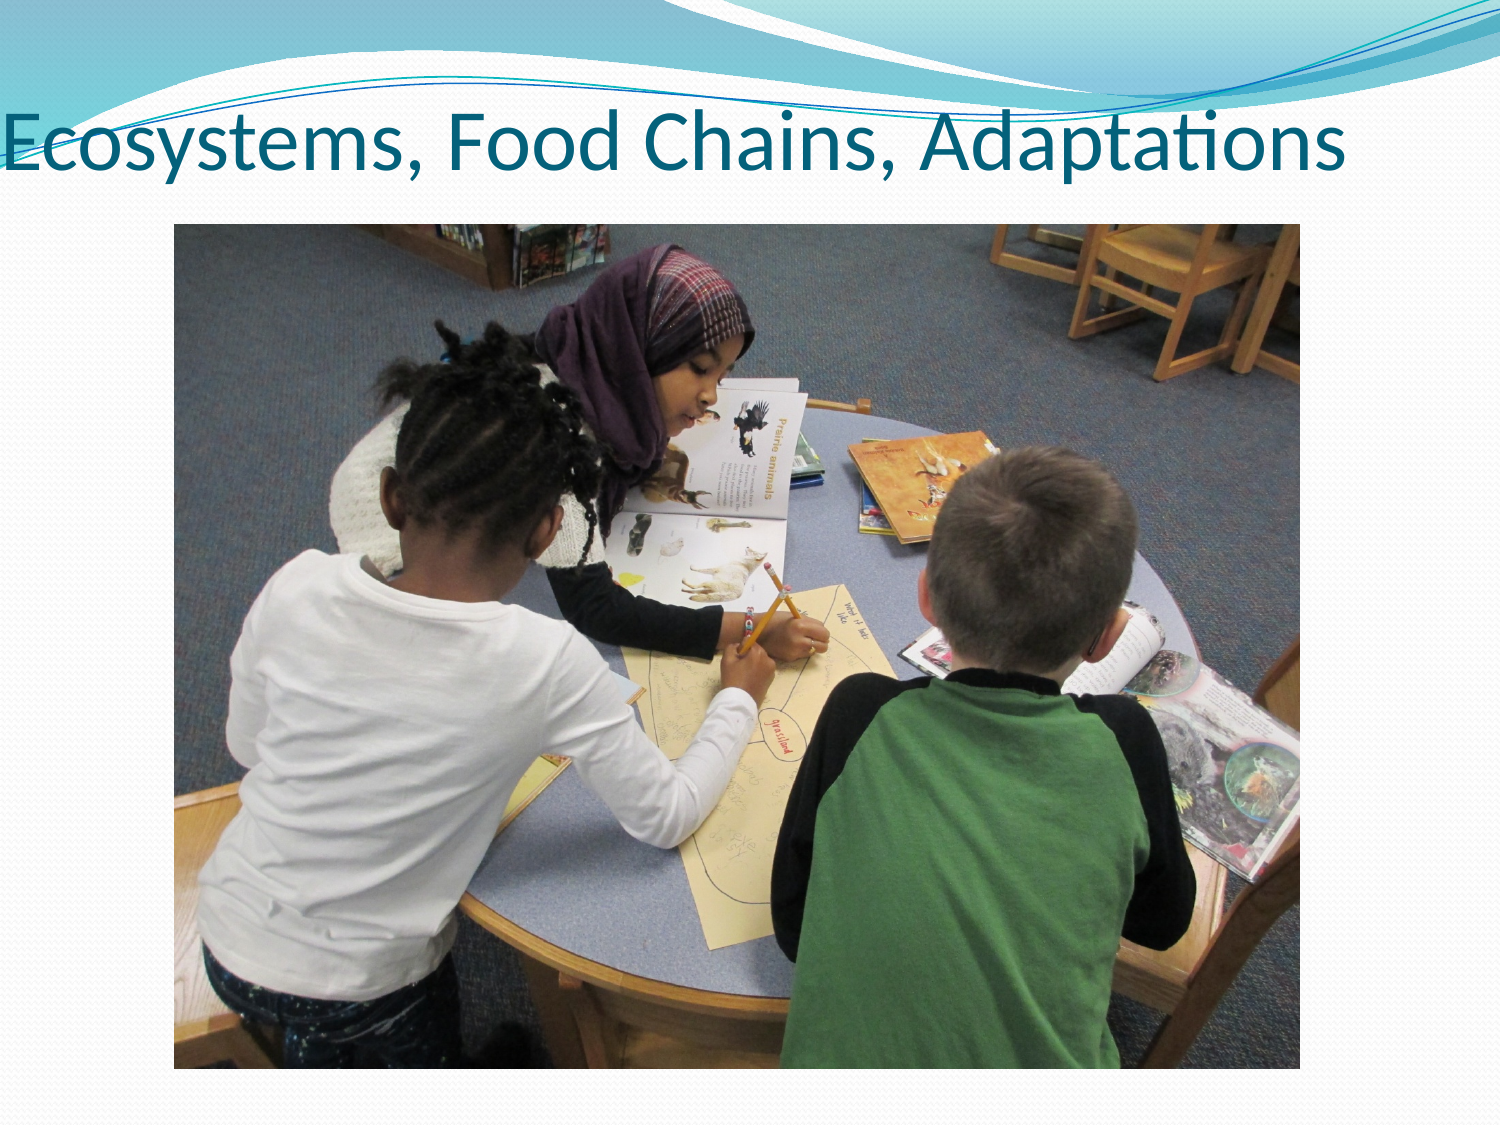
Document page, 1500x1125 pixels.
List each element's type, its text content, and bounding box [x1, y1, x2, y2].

picture [174, 224, 1301, 1069]
title Ecosystems, Food Chains, Adaptations [0, 0, 1500, 188]
